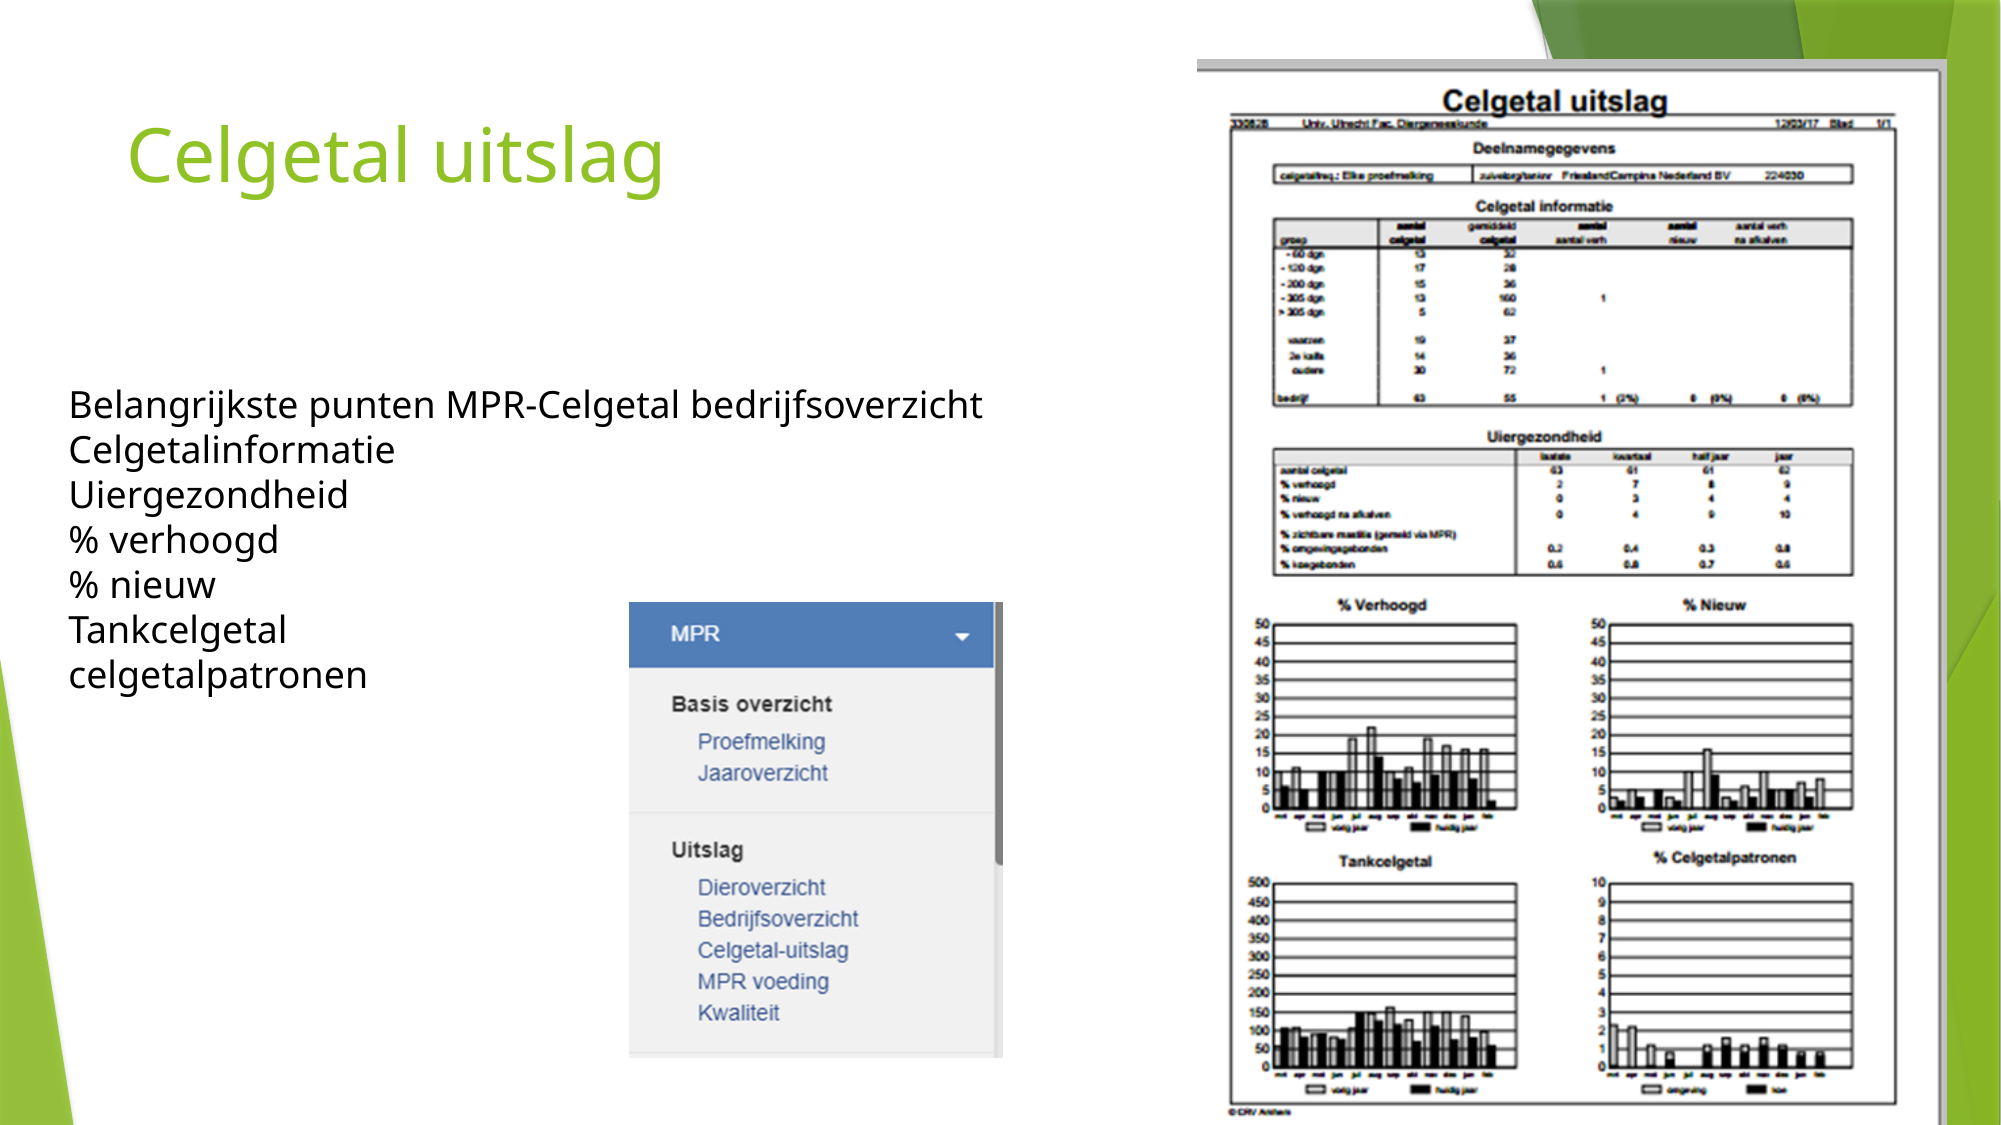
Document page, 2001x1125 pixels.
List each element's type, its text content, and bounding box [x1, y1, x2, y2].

picture [1197, 59, 1947, 1125]
title Celgetal uitslag [111, 99, 1192, 317]
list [629, 601, 1004, 1058]
text_box Belangrijkste punten MPR-Celgetal bedrijfsoverzicht Celgetalinformatie Uiergezondheid % verhoogd % nieuw Tankcelgetal celgetalpatronen [53, 374, 1054, 704]
